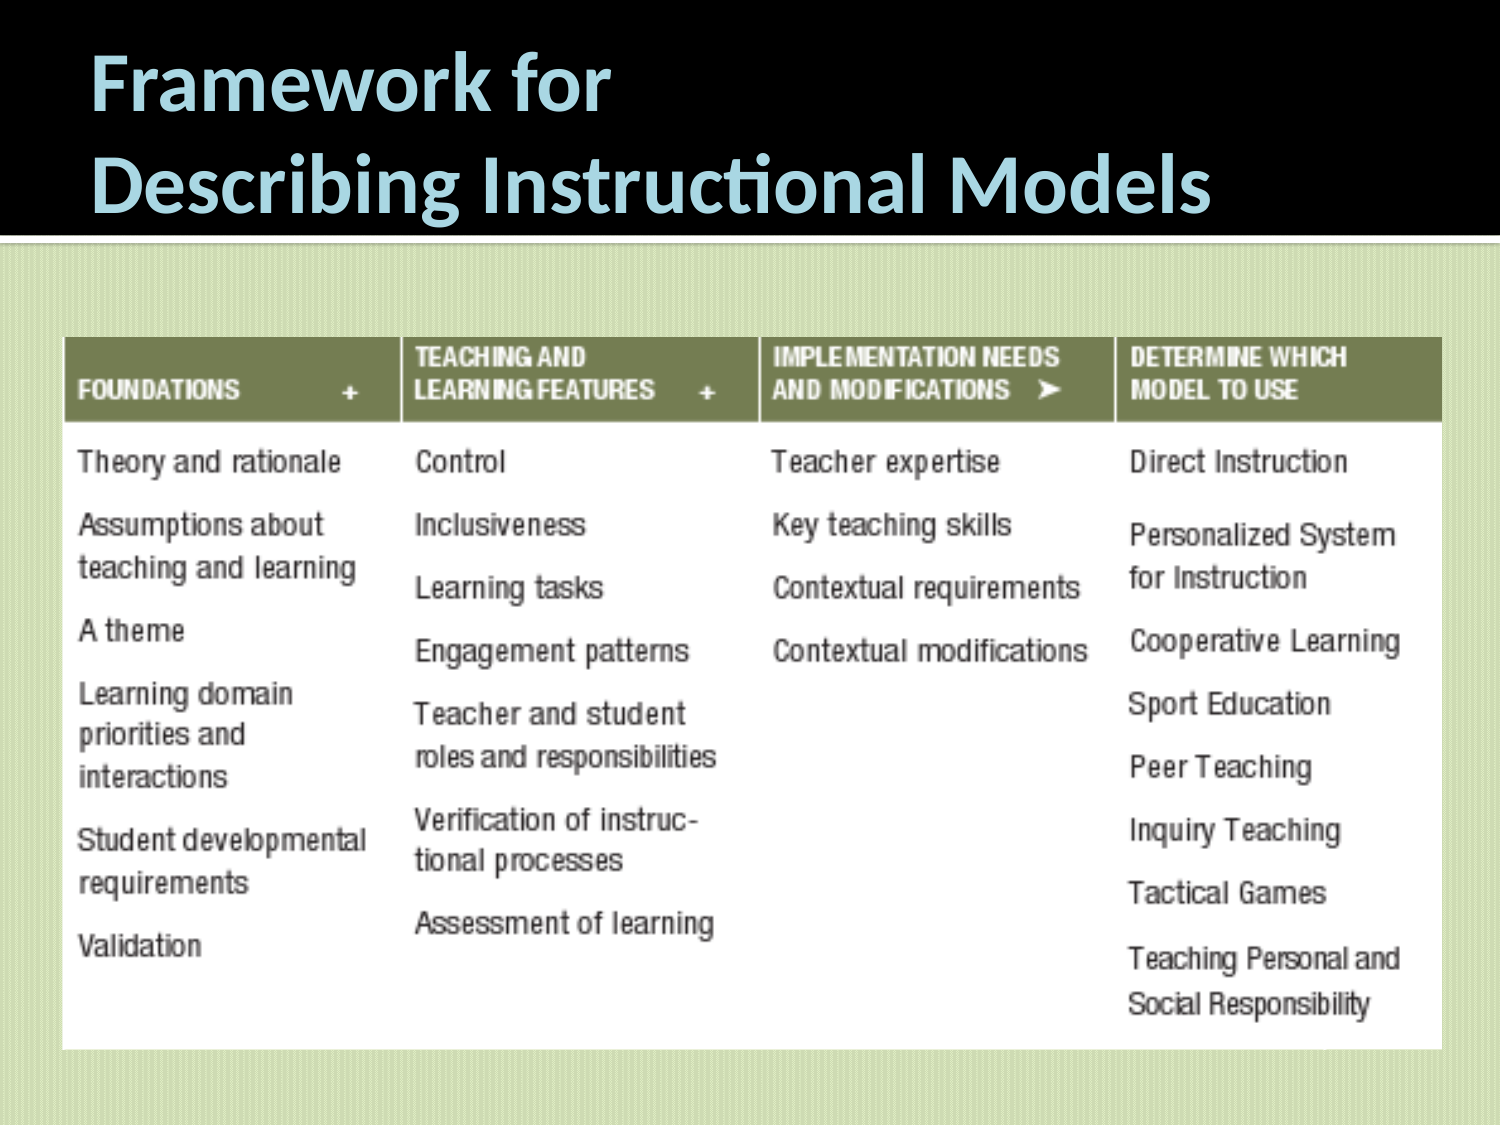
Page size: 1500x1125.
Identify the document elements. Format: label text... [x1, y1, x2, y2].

picture [62, 337, 1442, 1050]
title Framework for Describing Instructional Models [75, 25, 1425, 231]
